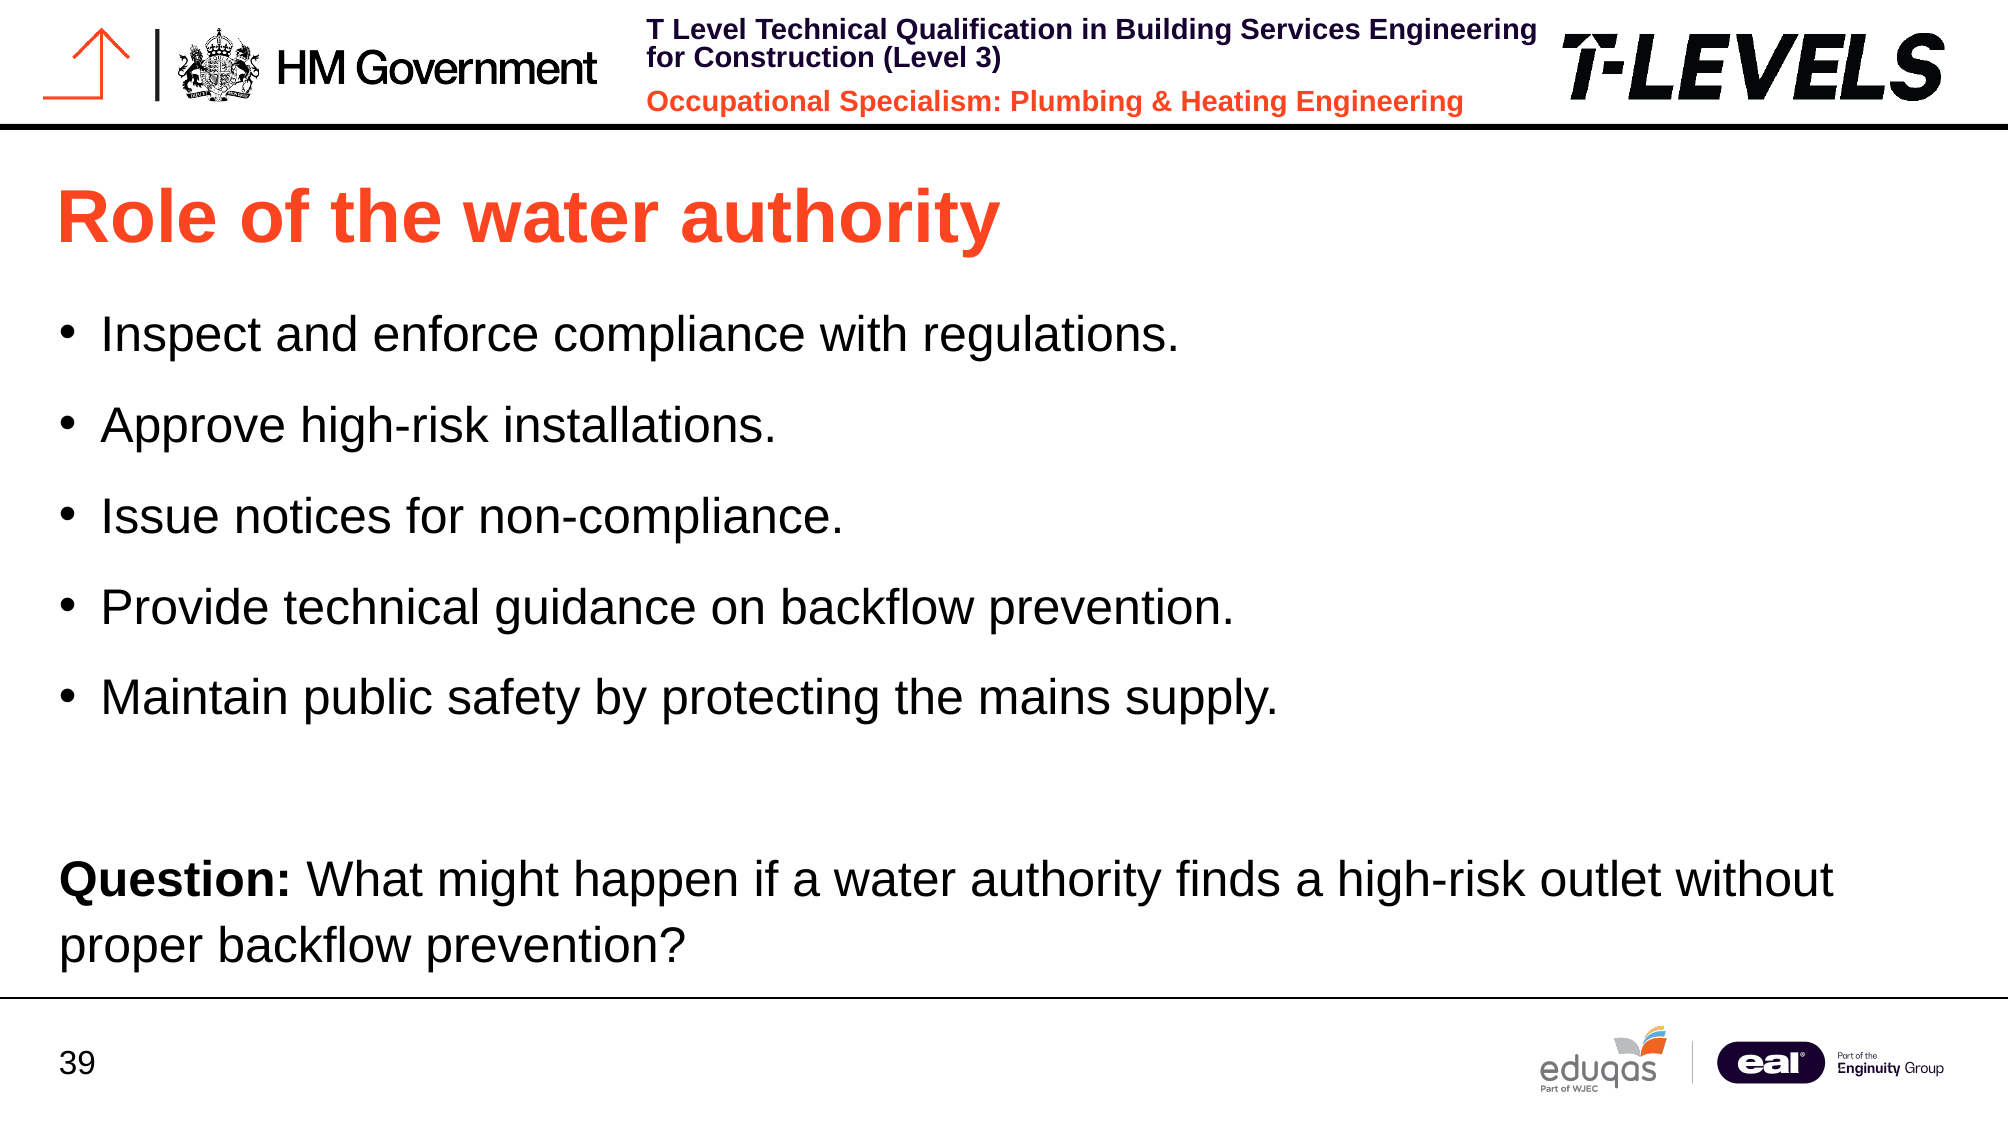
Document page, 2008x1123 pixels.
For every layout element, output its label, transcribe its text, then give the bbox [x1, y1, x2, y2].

picture [155, 28, 597, 102]
picture [38, 27, 136, 100]
title Role of the water authority [41, 111, 1949, 314]
picture [1535, 1021, 1949, 1097]
picture [1543, 25, 1964, 108]
list Inspect and enforce compliance with regulations. Approve high-risk installations. Issue notices for non-compliance. Provide technical guidance on backflow prevention. Maintain public safety by protecting the mains supply. Question: What might happen if a water authority finds a high-risk outlet without proper backflow prevention? [59, 295, 1949, 975]
